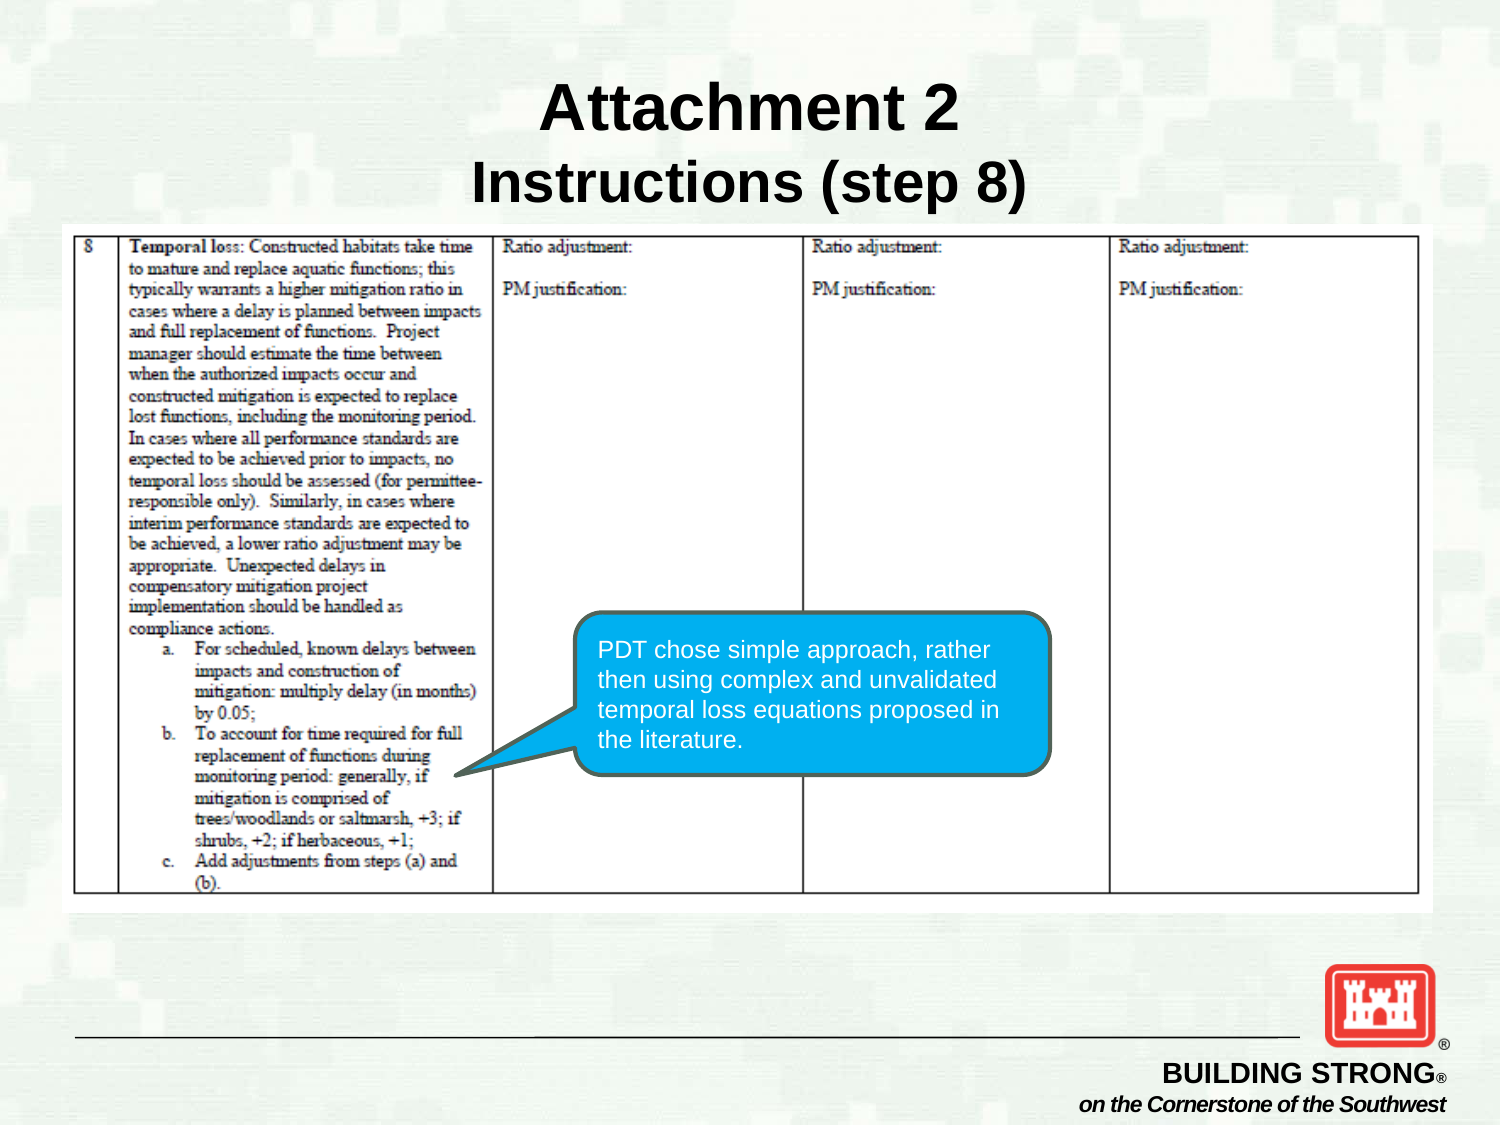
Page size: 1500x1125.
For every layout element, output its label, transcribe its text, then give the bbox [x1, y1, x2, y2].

picture [0, 0, 1500, 1125]
title Attachment 2 Instructions (step 8) [74, 44, 1426, 223]
